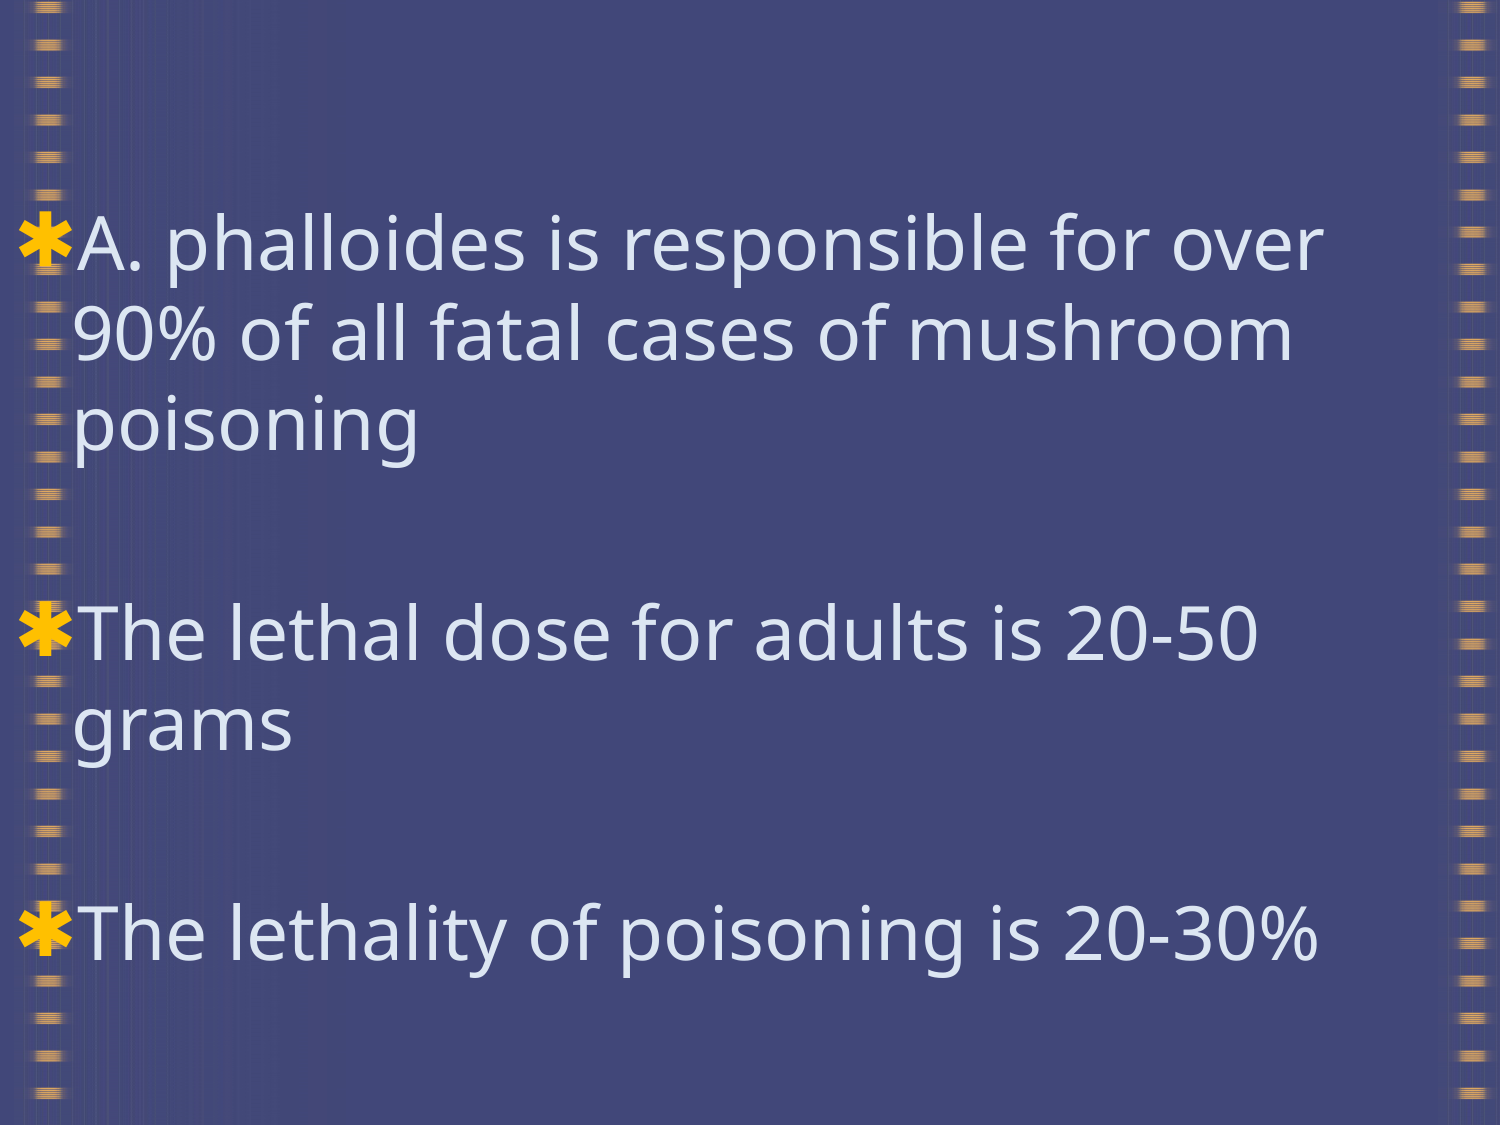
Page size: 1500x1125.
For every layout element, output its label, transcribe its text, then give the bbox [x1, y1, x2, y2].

text_box A. phalloides is responsible for over 90% of all fatal cases of mushroom poisoning The lethal dose for adults is 20-50 grams The lethality of poisoning is 20-30% [0, 0, 1500, 1125]
